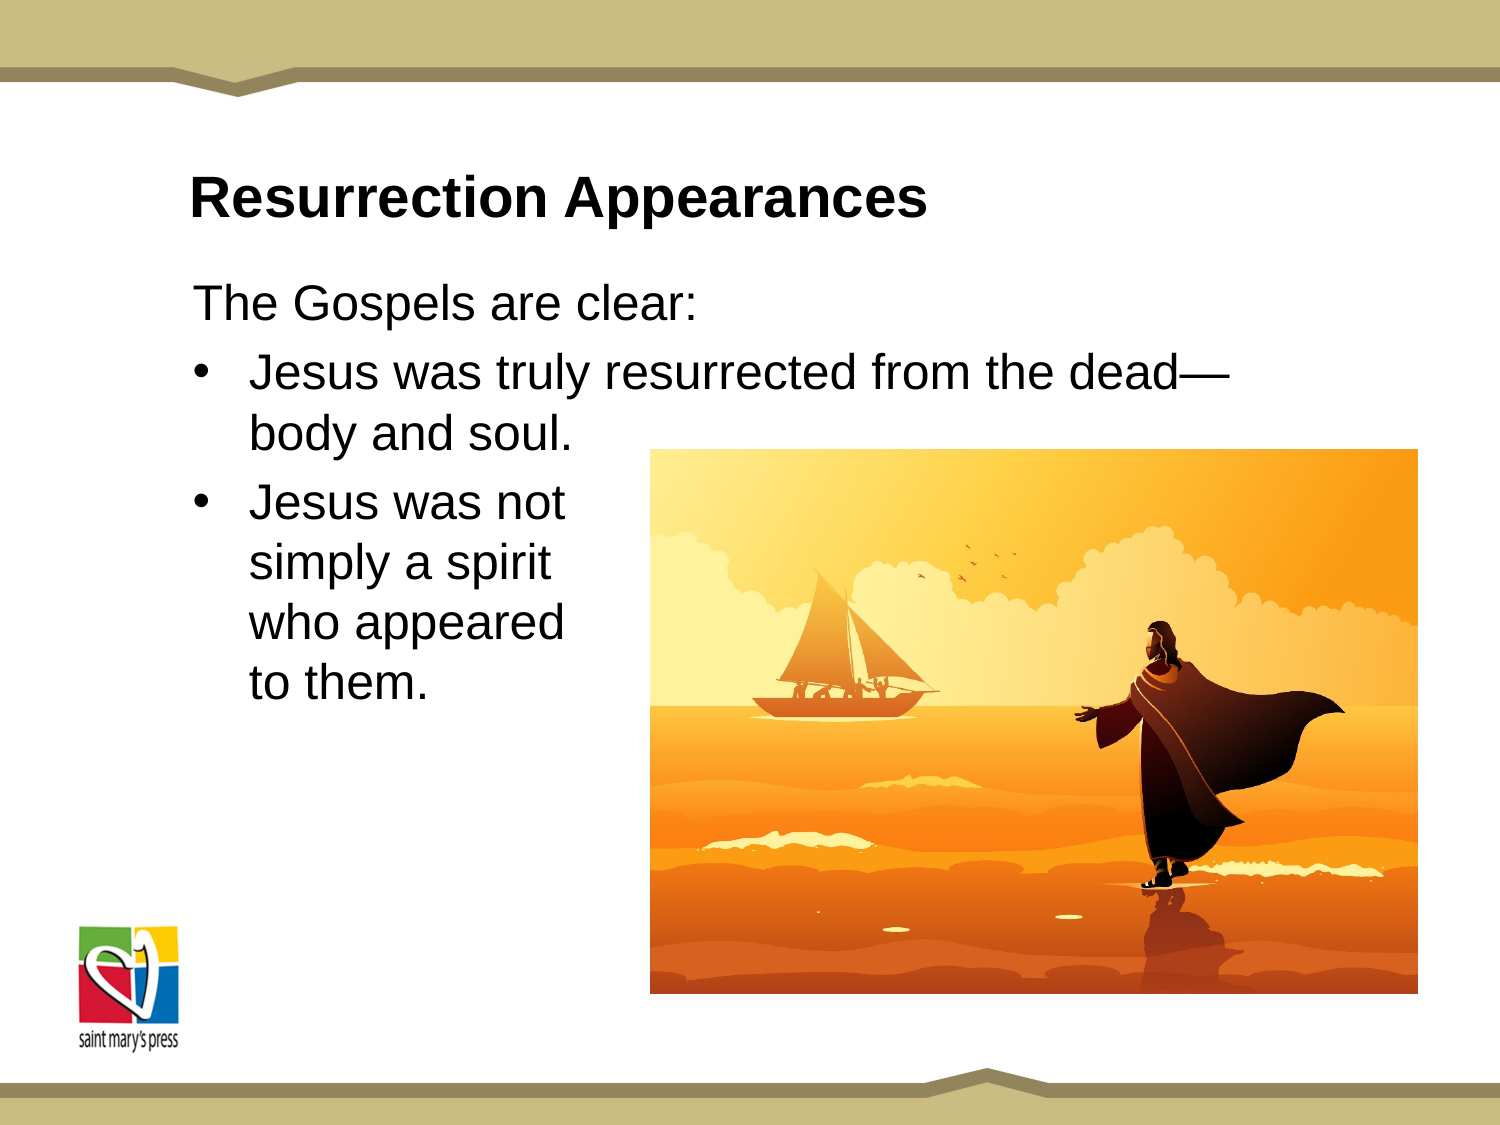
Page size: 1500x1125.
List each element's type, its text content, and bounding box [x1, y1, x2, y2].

title Resurrection Appearances [174, 149, 1500, 238]
text_box The Gospels are clear: Jesus was truly resurrected from the dead—body and soul. Jesus was not simply a spirit who appeared to them. [177, 262, 1328, 1043]
picture [0, 0, 1500, 1125]
